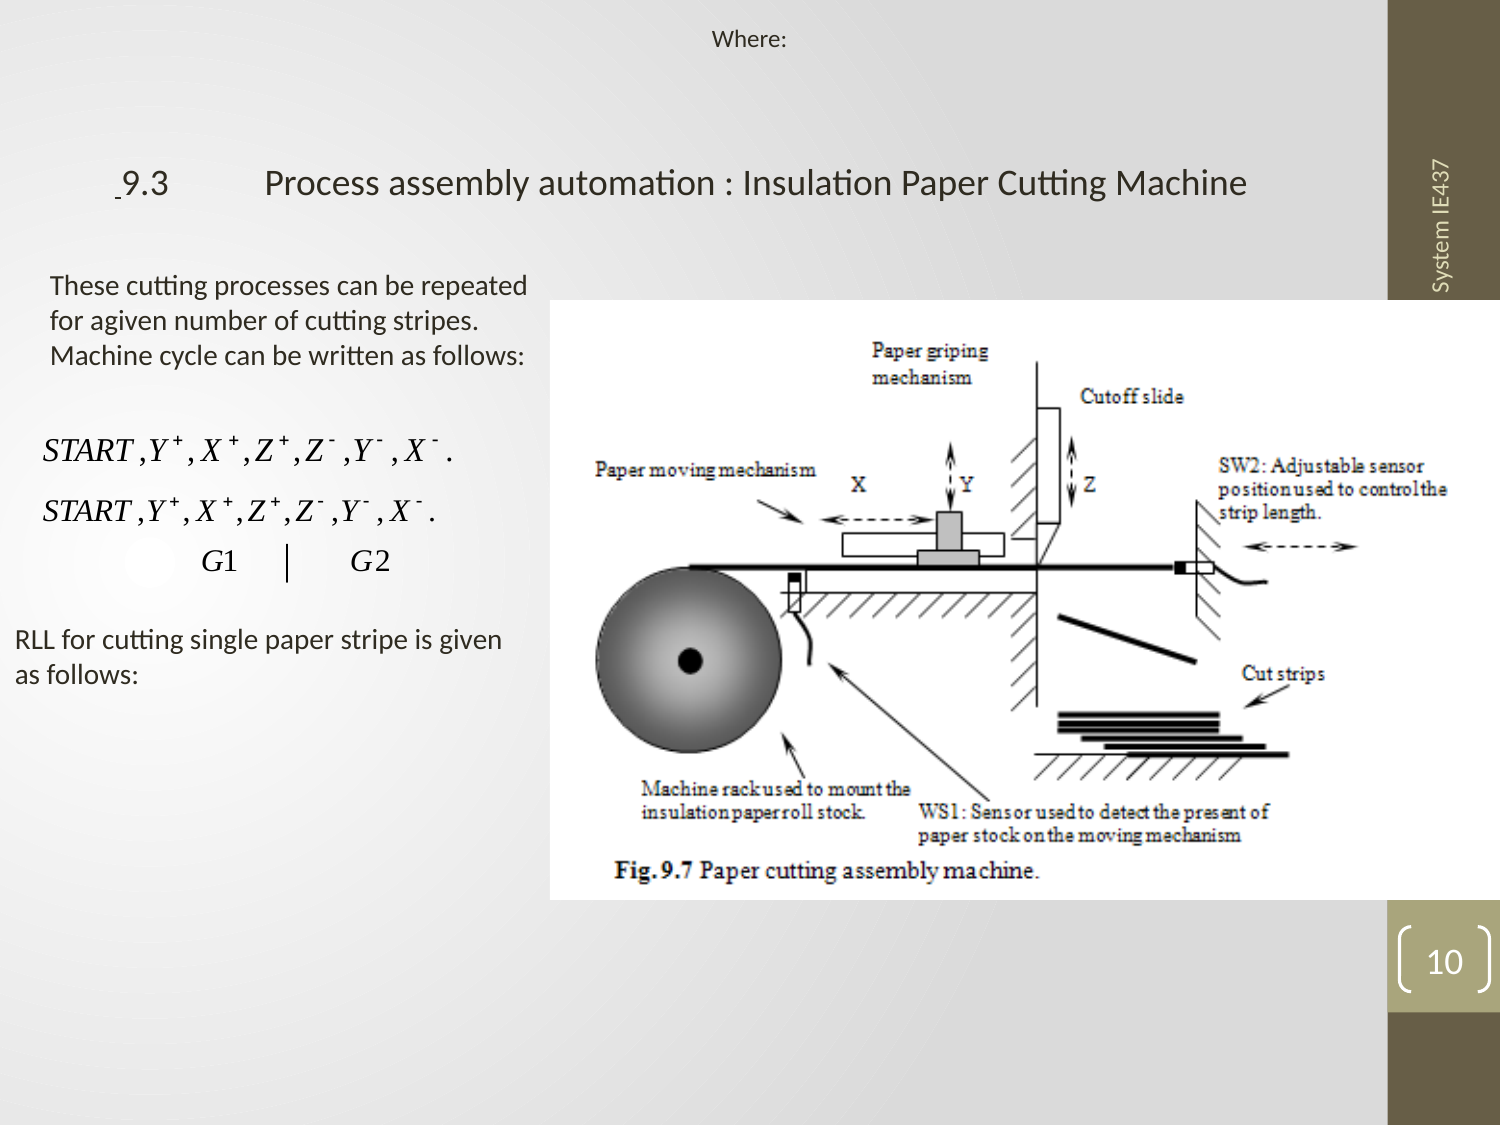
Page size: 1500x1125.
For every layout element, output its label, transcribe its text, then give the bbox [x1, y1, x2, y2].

picture [549, 299, 1500, 901]
text_box These cutting processes can be repeated for agiven number of cutting stripes. Machine cycle can be written as follows: [35, 258, 573, 429]
text_box Where: [697, 15, 803, 60]
slide_number 10 [1397, 925, 1492, 994]
text_box 9.3 Process assembly automation : Insulation Paper Cutting Machine [24, 150, 1450, 211]
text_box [36, 486, 440, 588]
text_box RLL for cutting single paper stripe is given as follows: [0, 613, 538, 698]
text_box [99, 550, 546, 601]
slide_number Automatic Control System IE437 [1408, 100, 1469, 292]
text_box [36, 424, 459, 476]
